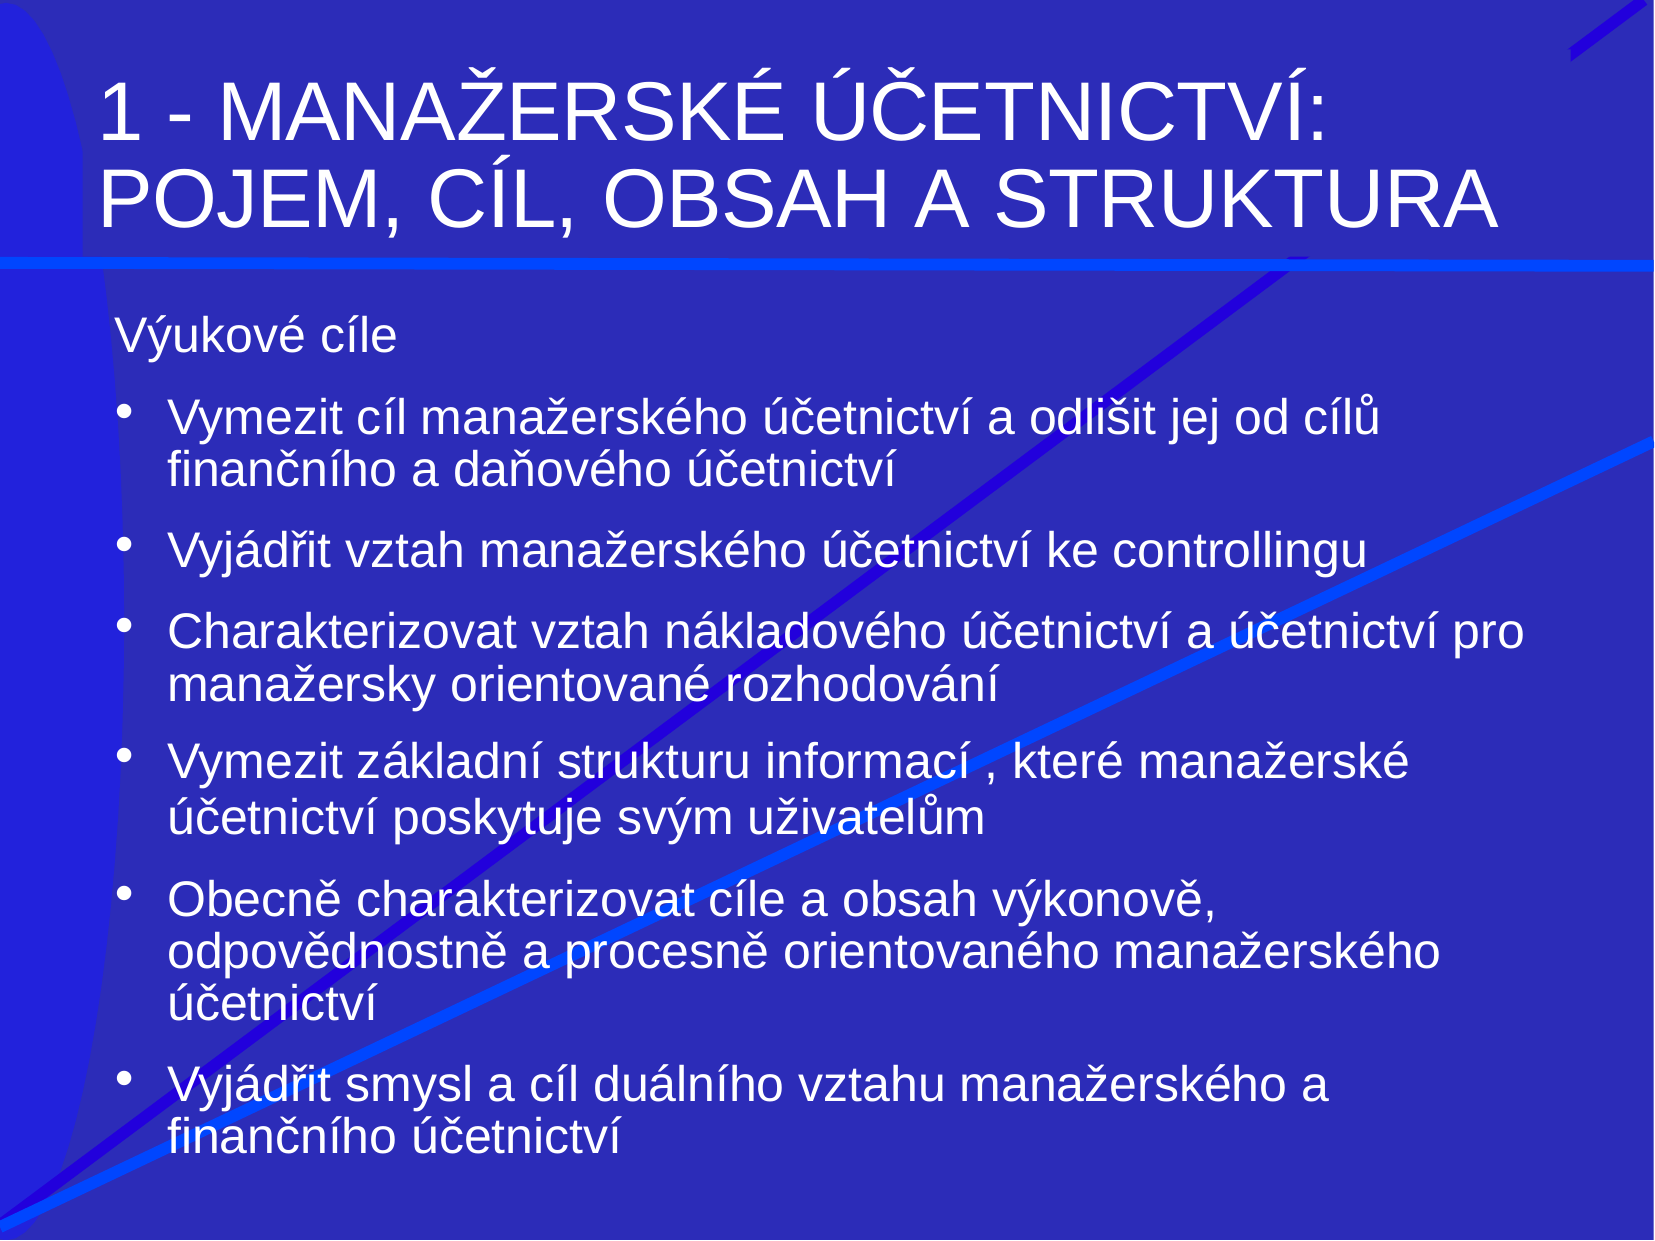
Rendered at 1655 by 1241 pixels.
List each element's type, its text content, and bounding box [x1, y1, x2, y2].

title 1 - MANAŽERSKÉ ÚČETNICTVÍ: POJEM, CÍL, OBSAH A STRUKTURA [95, 70, 1559, 278]
text_box Výukové cíle Vymezit cíl manažerského účetnictví a odlišit jej od cílů finančního a daňového účetnictví Vyjádřit vztah manažerského účetnictví ke controllingu Charakterizovat vztah nákladového účetnictví a účetnictví pro manažersky orientované rozhodování Vymezit základní strukturu informací , které manažerské účetnictví poskytuje svým uživatelům Obecně charakterizovat cíle a obsah výkonově, odpovědnostně a procesně orientovaného manažerského účetnictví Vyjádřit smysl a cíl duálního vztahu manažerského a finančního účetnictví [112, 302, 1529, 1165]
text_box [82, 49, 1571, 257]
